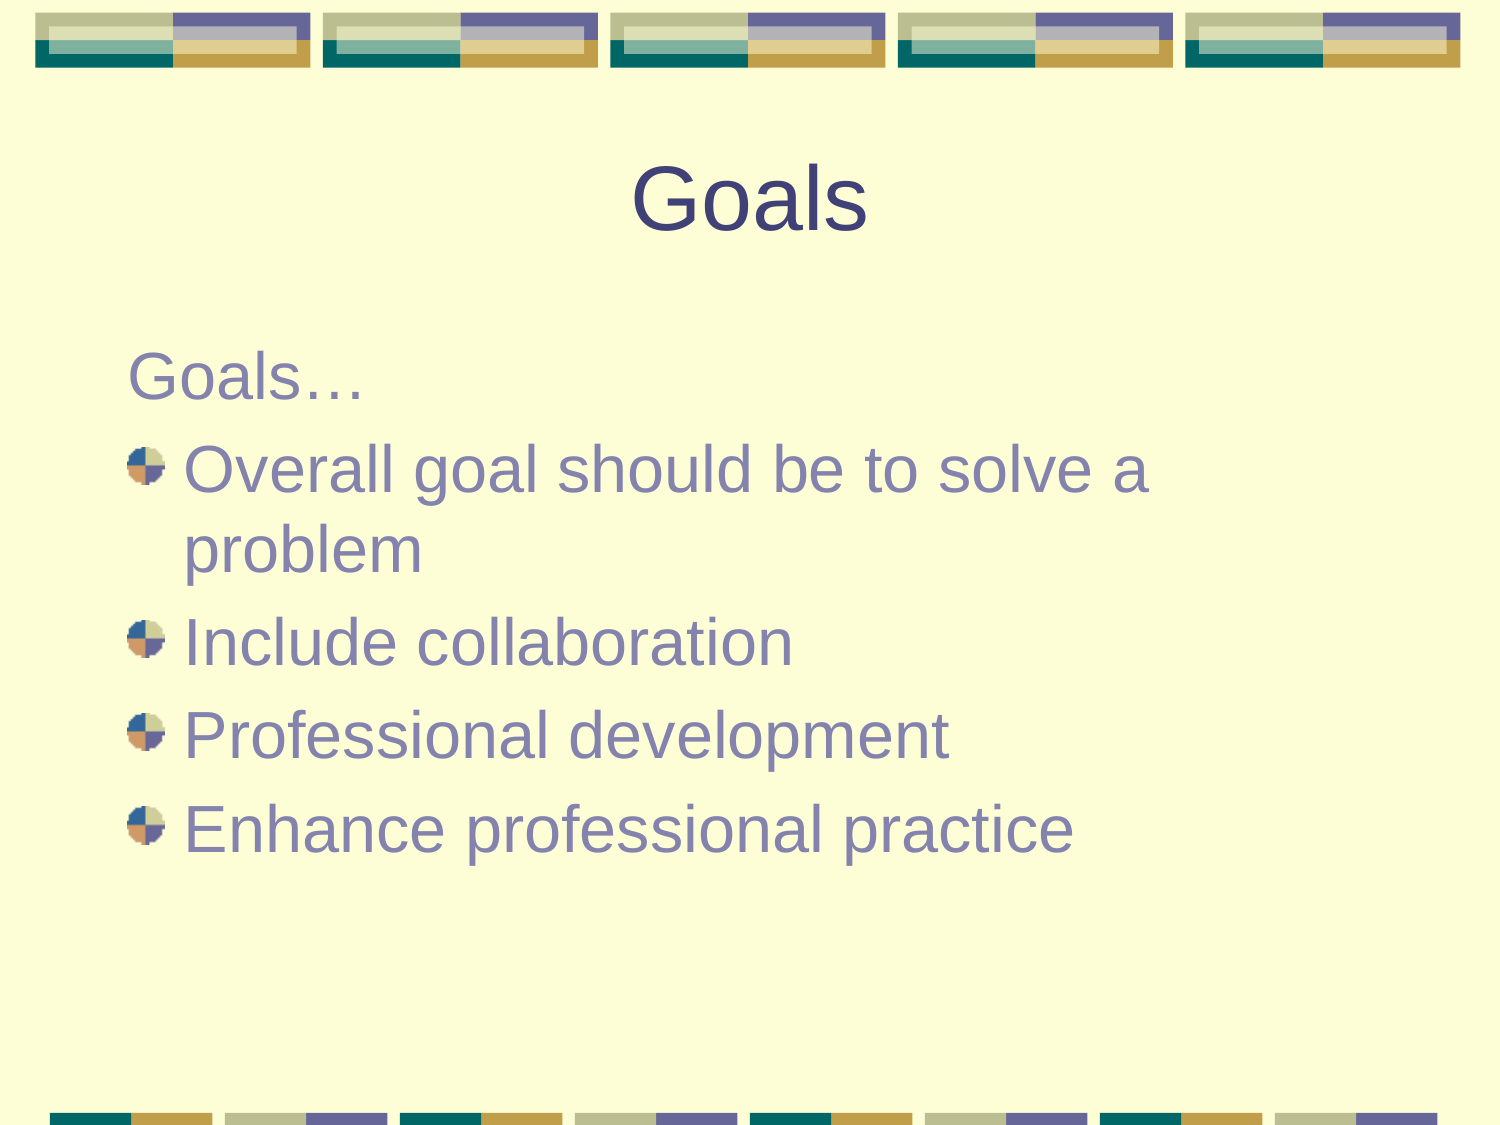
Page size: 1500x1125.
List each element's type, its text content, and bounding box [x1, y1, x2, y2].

picture [127, 447, 165, 485]
picture [127, 806, 165, 845]
picture [127, 620, 165, 658]
list Goals… Overall goal should be to solve a problem Include collaboration Professional development Enhance professional practice [112, 324, 1388, 1001]
picture [127, 713, 165, 751]
title Goals [112, 99, 1388, 288]
